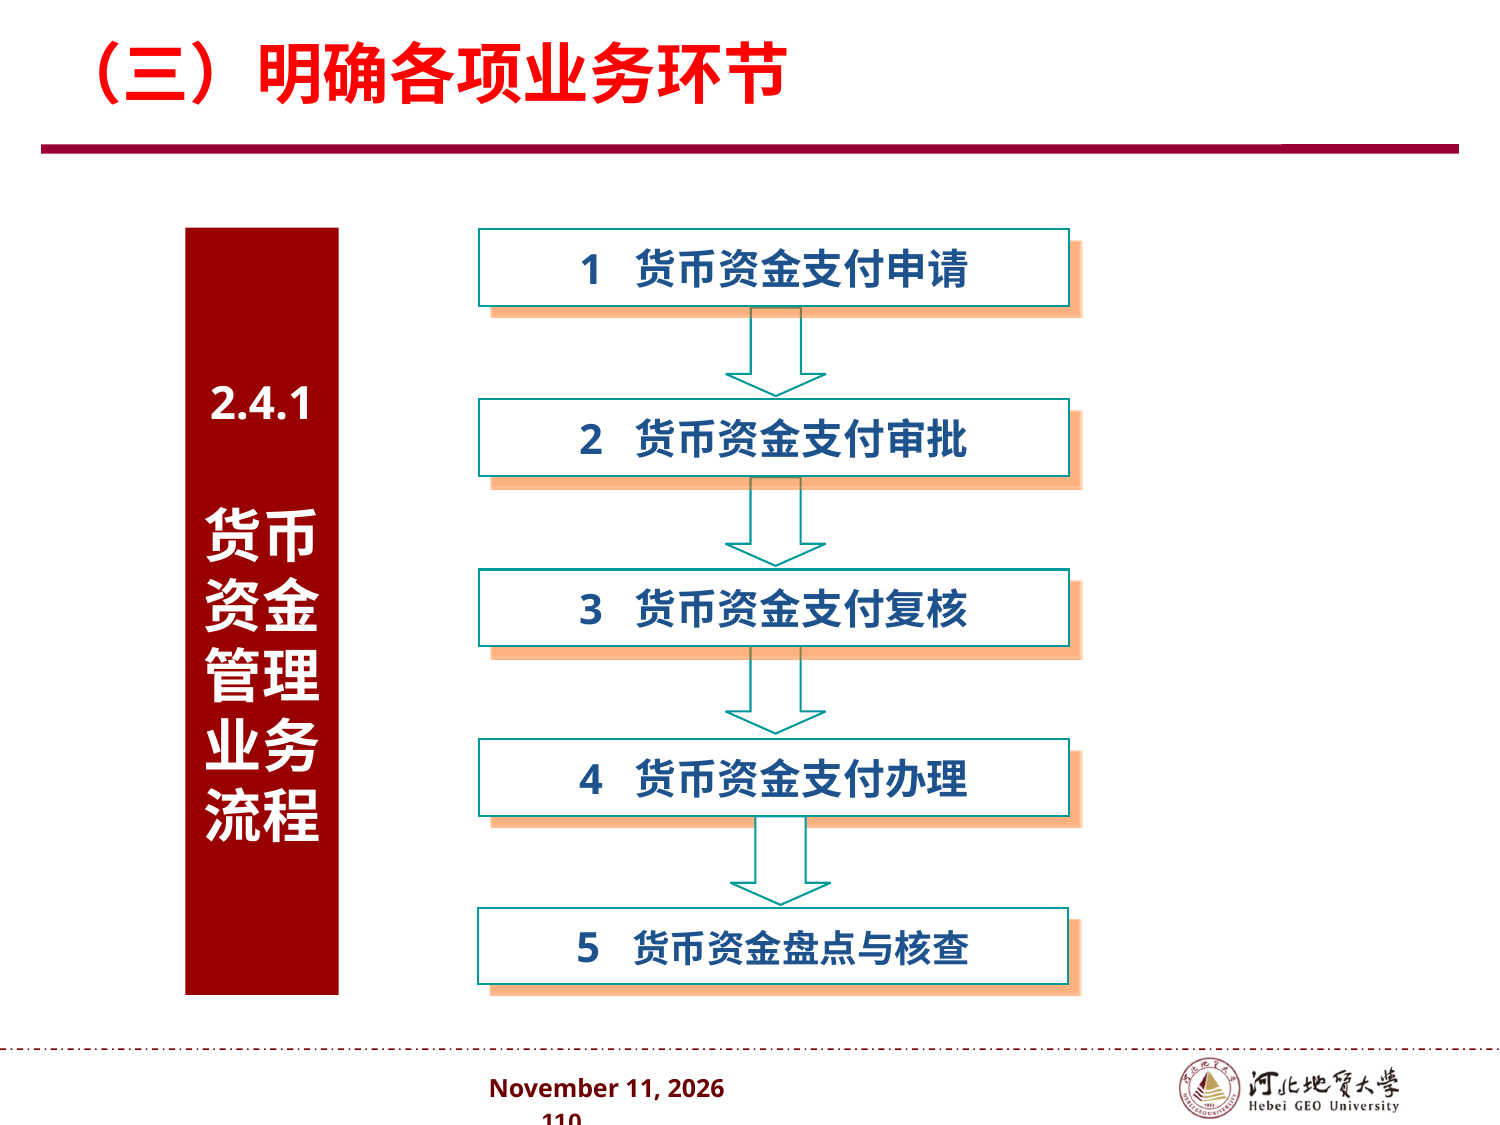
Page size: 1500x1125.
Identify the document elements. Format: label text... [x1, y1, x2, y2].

text_box 2 货币资金支付审批 [478, 399, 1069, 476]
text_box [725, 489, 826, 566]
text_box [725, 659, 826, 734]
text_box 5 货币资金盘点与核查 [477, 907, 1069, 985]
text_box 3 货币资金支付复核 [478, 569, 1069, 647]
text_box （三）明确各项业务环节 [41, 19, 1459, 126]
text_box 1 货币资金支付申请 [478, 229, 1070, 307]
text_box [725, 319, 827, 397]
text_box 4 货币资金支付办理 [478, 739, 1069, 817]
text_box 2.4.1 货币资金管理业务流程 [185, 227, 339, 995]
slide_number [473, 1064, 990, 1109]
text_box [730, 816, 831, 905]
picture [1159, 1049, 1420, 1125]
